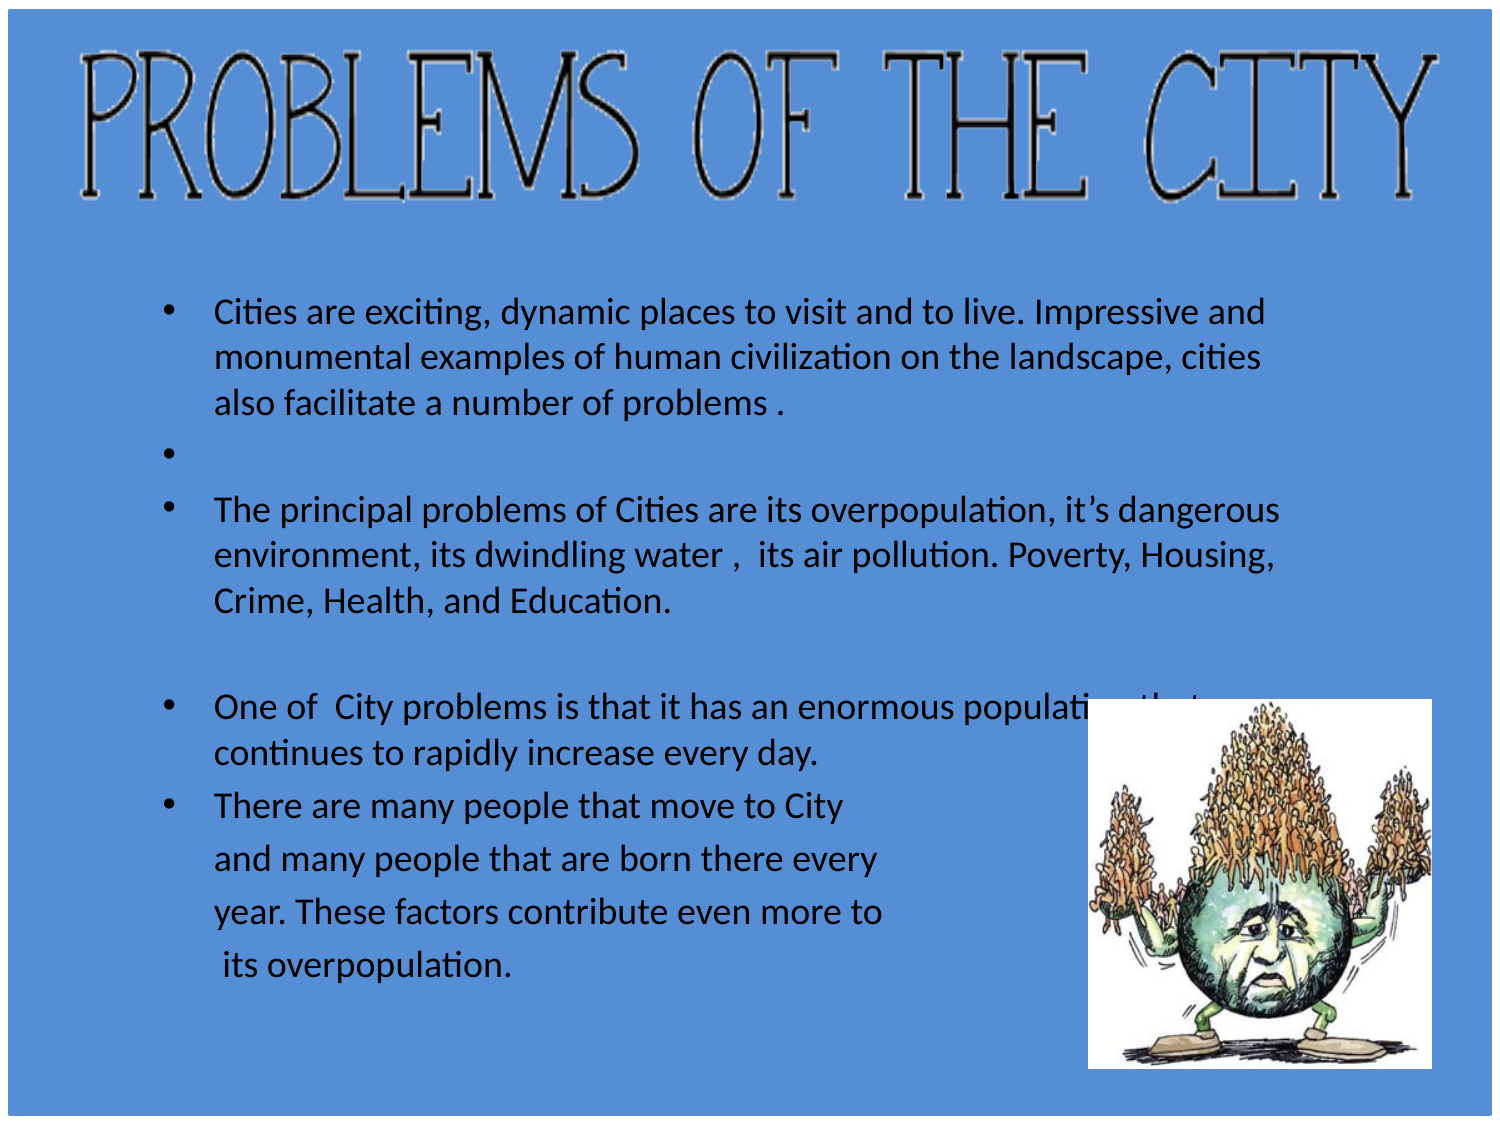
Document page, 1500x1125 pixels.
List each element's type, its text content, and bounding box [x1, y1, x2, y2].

text_box Cities are exciting, dynamic places to visit and to live. Impressive and monumental examples of human civilization on the landscape, cities also facilitate a number of problems . The principal problems of Cities are its overpopulation, it’s dangerous environment, its dwindling water , its air pollution. Poverty, Housing, Crime, Health, and Education. One of City problems is that it has an enormous population that continues to rapidly increase every day. There are many people that move to City and many people that are born there every year. These factors contribute even more to its overpopulation. [147, 278, 1341, 1000]
text_box [8, 9, 1492, 1116]
picture [64, 42, 1448, 221]
picture [1088, 699, 1432, 1069]
